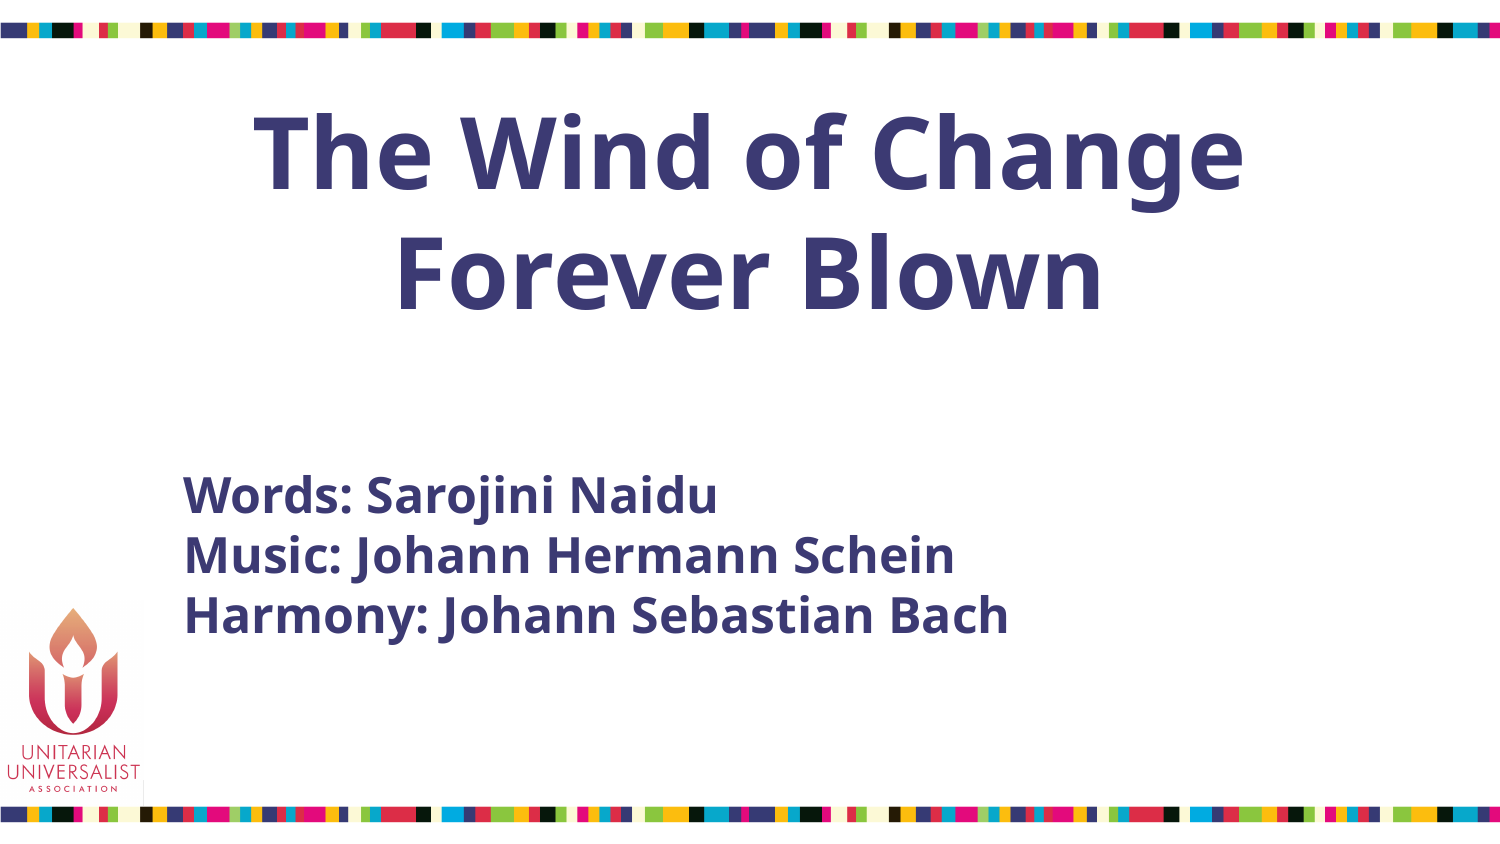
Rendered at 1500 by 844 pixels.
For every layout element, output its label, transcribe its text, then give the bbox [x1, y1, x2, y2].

picture [0, 22, 1500, 40]
text_box Words: Sarojini Naidu Music: Johann Hermann Schein Harmony: Johann Sebastian Bach [168, 448, 1495, 659]
picture [0, 600, 1500, 824]
text_box The Wind of Change Forever Blown [74, 75, 1425, 345]
